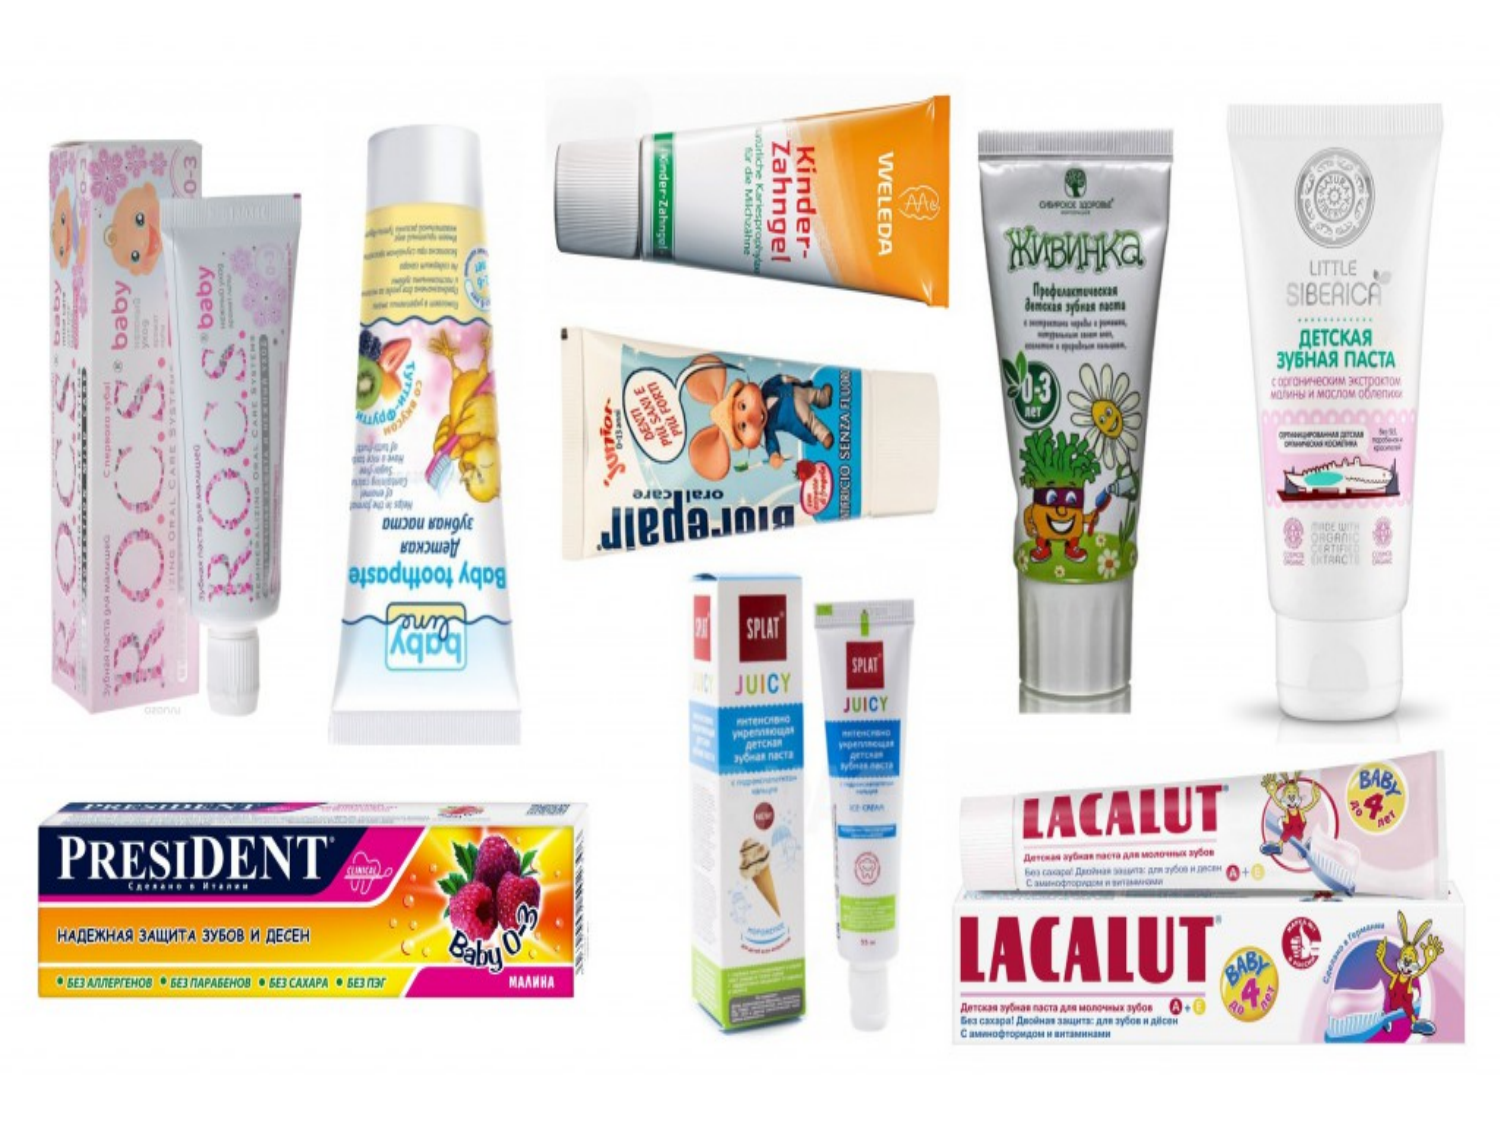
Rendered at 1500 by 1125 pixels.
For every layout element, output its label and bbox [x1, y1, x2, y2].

list [0, 34, 1500, 1079]
